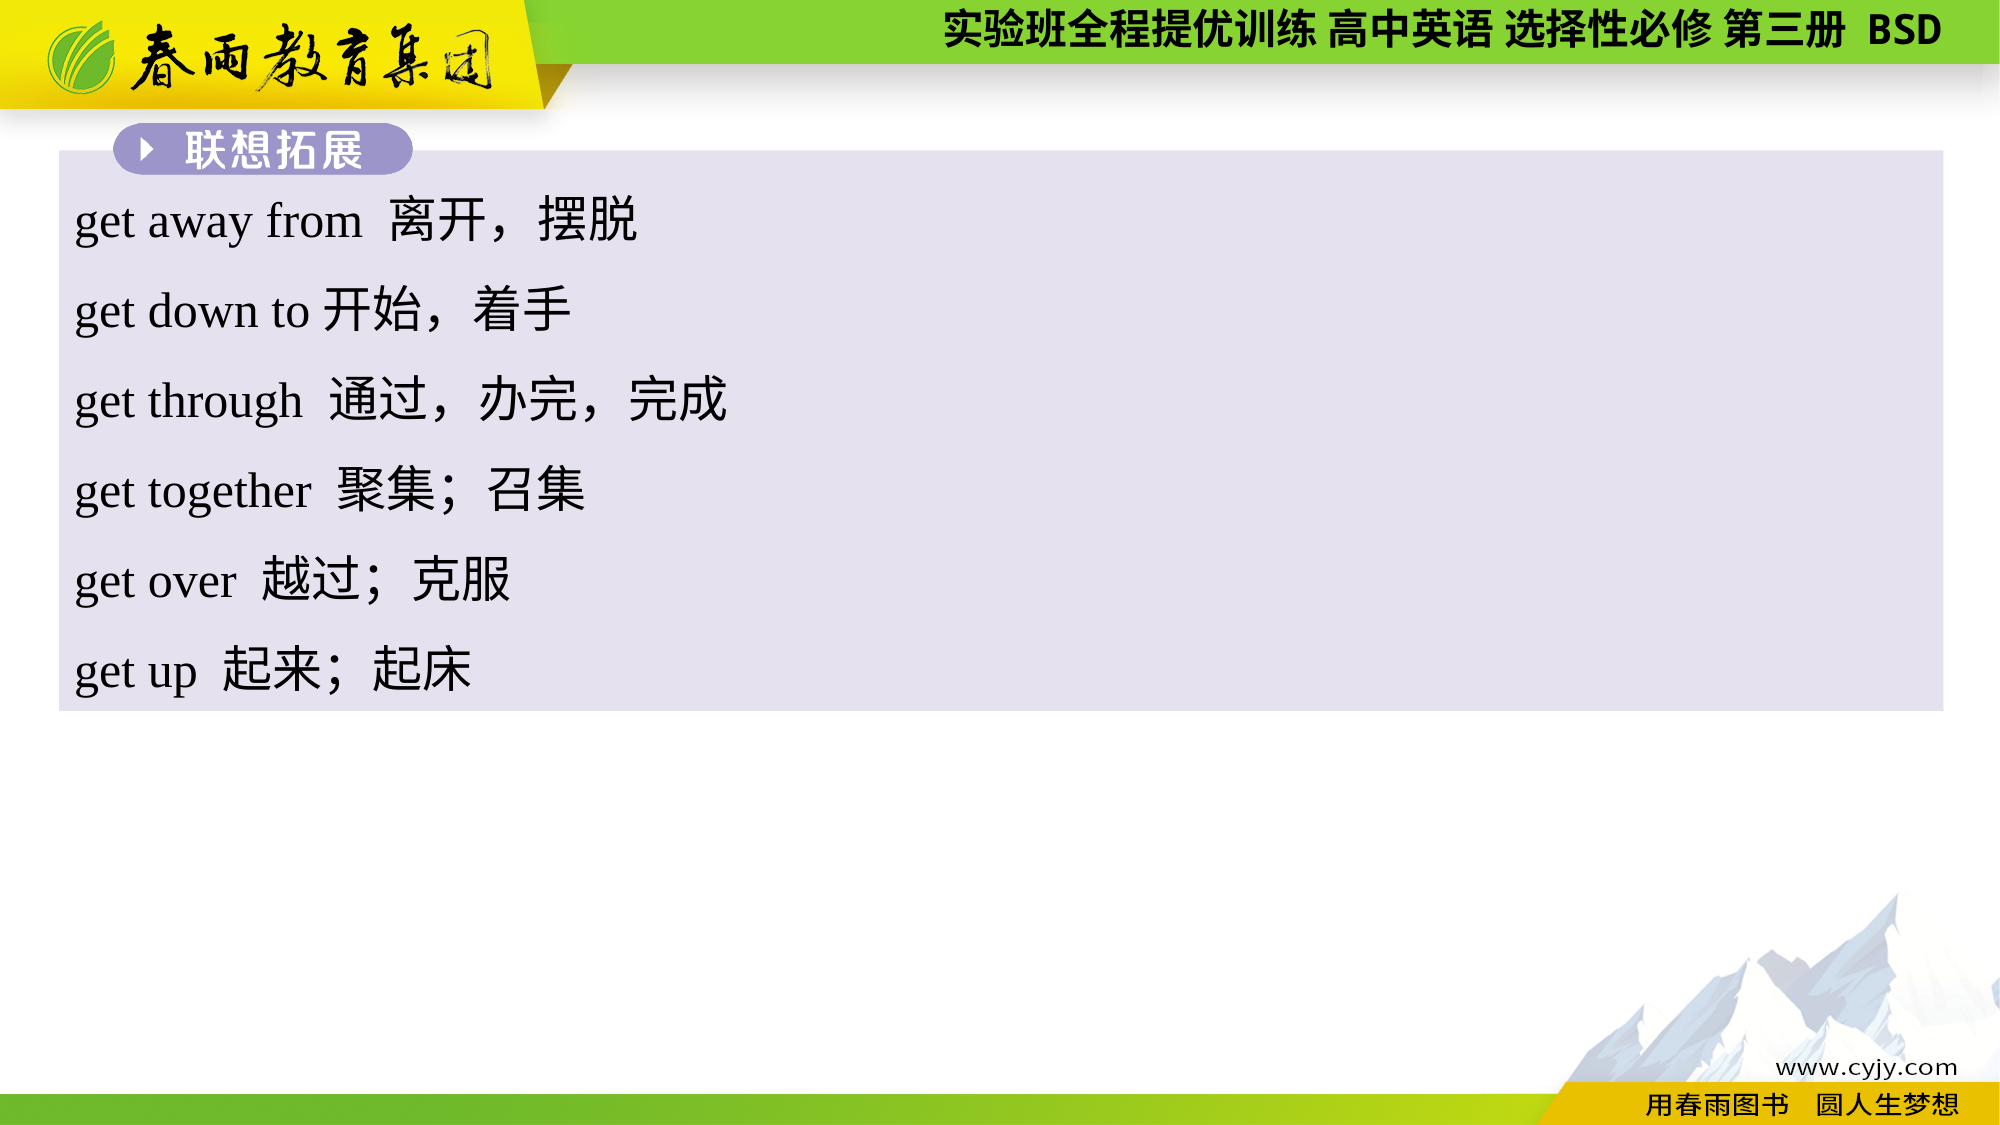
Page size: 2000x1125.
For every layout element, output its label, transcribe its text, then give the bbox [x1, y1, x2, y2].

picture [0, 0, 2000, 1125]
list get away from 离开，摆脱 get down to开始，着手 get through 通过，办完，完成 get together 聚集；召集 get over 越过；克服 get up 起来；起床 [59, 150, 1944, 711]
